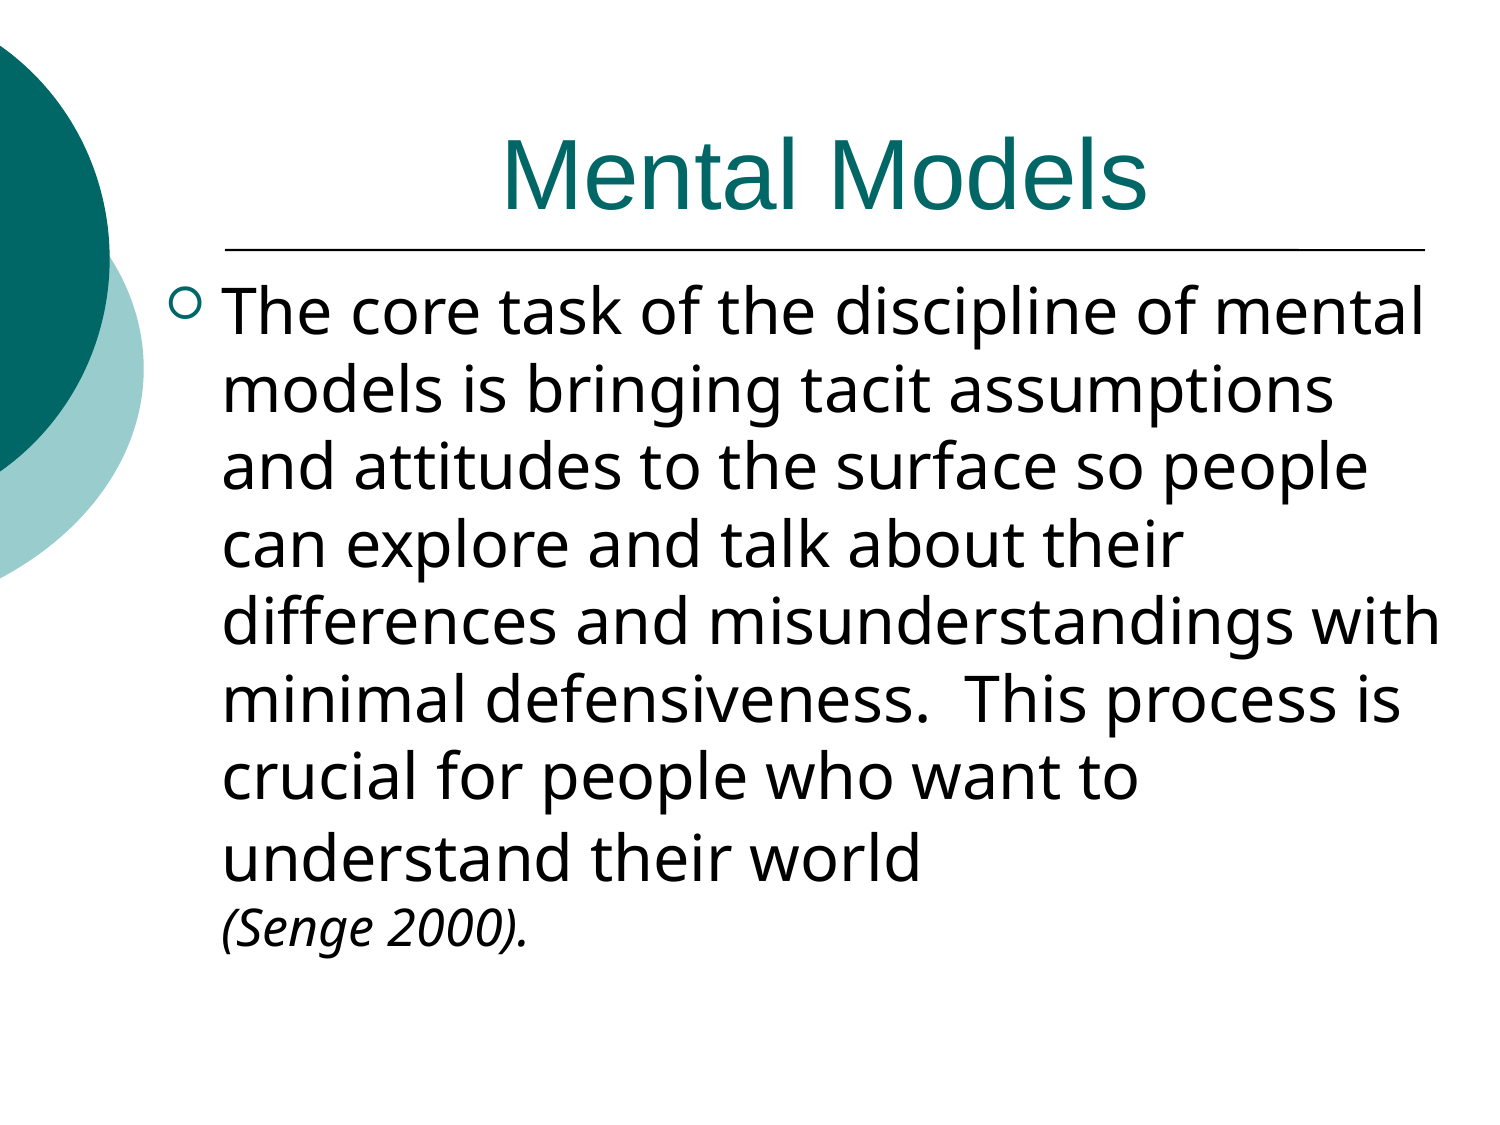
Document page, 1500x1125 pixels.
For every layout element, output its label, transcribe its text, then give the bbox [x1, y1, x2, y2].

title Mental Models [224, 49, 1425, 238]
list The core task of the discipline of mental models is bringing tacit assumptions and attitudes to the surface so people can explore and talk about their differences and misunderstandings with minimal defensiveness. This process is crucial for people who want to understand their world (Senge 2000). [149, 262, 1462, 1095]
